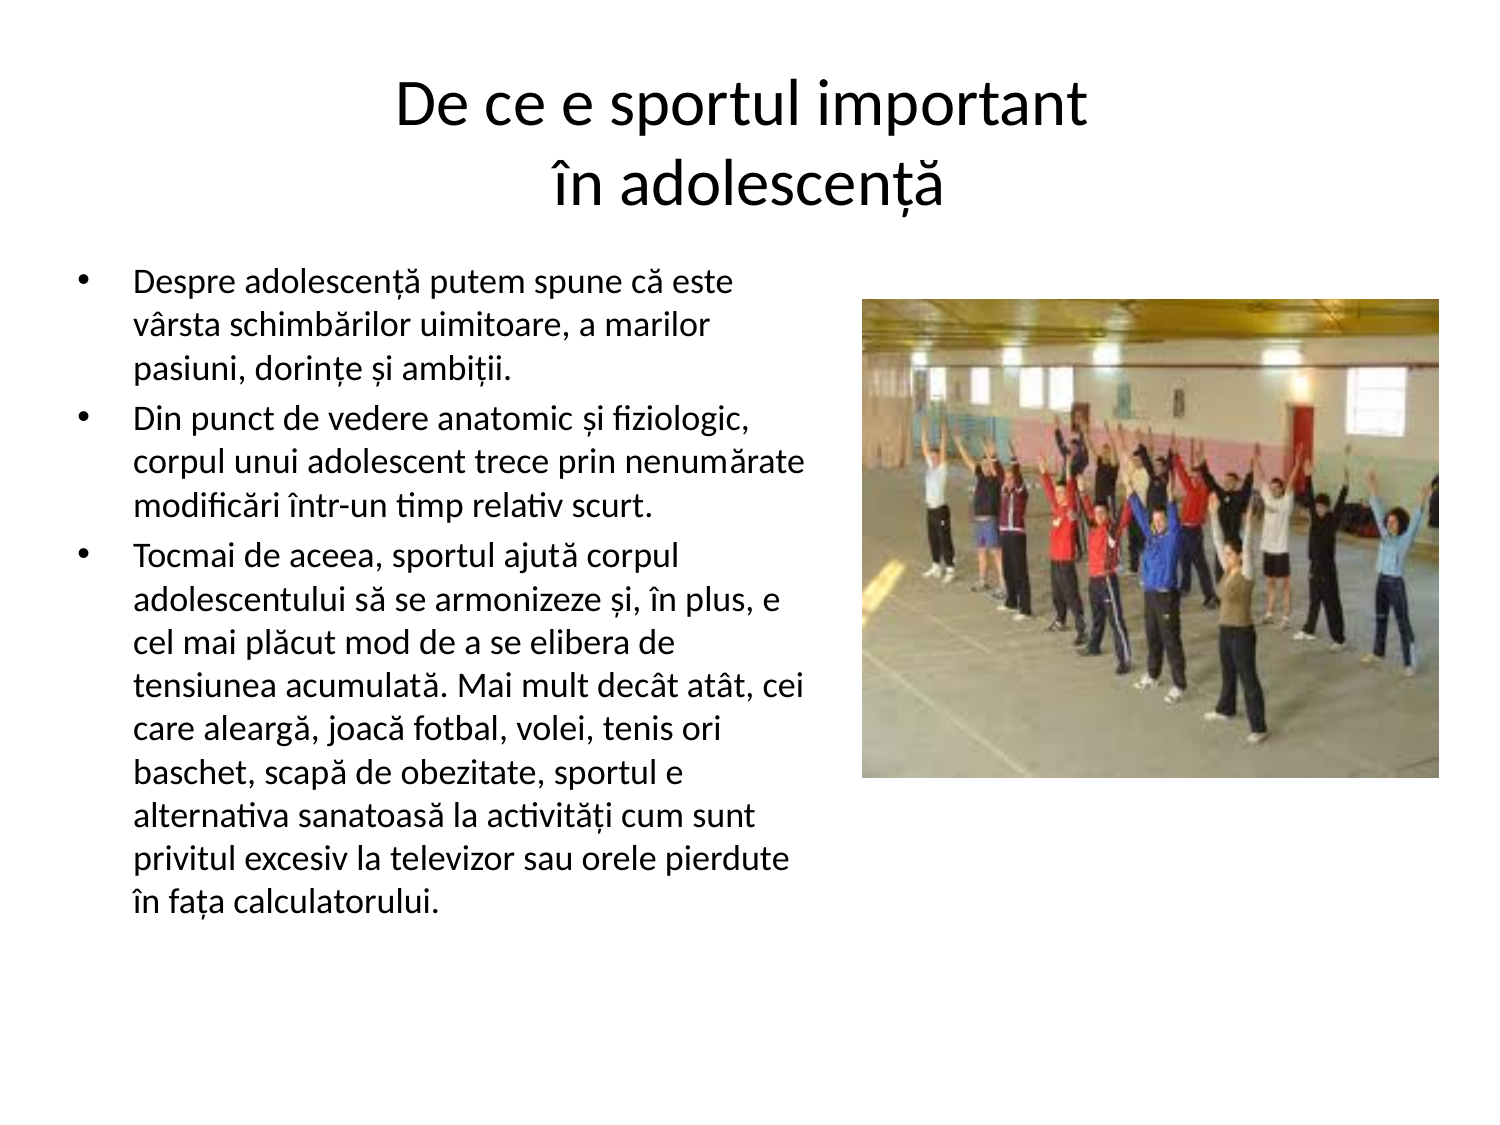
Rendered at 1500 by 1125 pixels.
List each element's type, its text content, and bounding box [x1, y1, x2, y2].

title De ce e sportul important în adolescență [75, 45, 1425, 233]
picture [862, 299, 1439, 779]
list Despre adolescență putem spune că este vârsta schimbărilor uimitoare, a marilor pasiuni, dorințe și ambiții. Din punct de vedere anatomic și fiziologic, corpul unui adolescent trece prin nenumărate modificări într-un timp relativ scurt. Tocmai de aceea, sportul ajută corpul adolescentului să se armonizeze și, în plus, e cel mai plăcut mod de a se elibera de tensiunea acumulată. Mai mult decât atât, cei care aleargă, joacă fotbal, volei, tenis ori baschet, scapă de obezitate, sportul e alternativa sanatoasă la activități cum sunt privitul excesiv la televizor sau orele pierdute în fața calculatorului. [62, 249, 825, 957]
